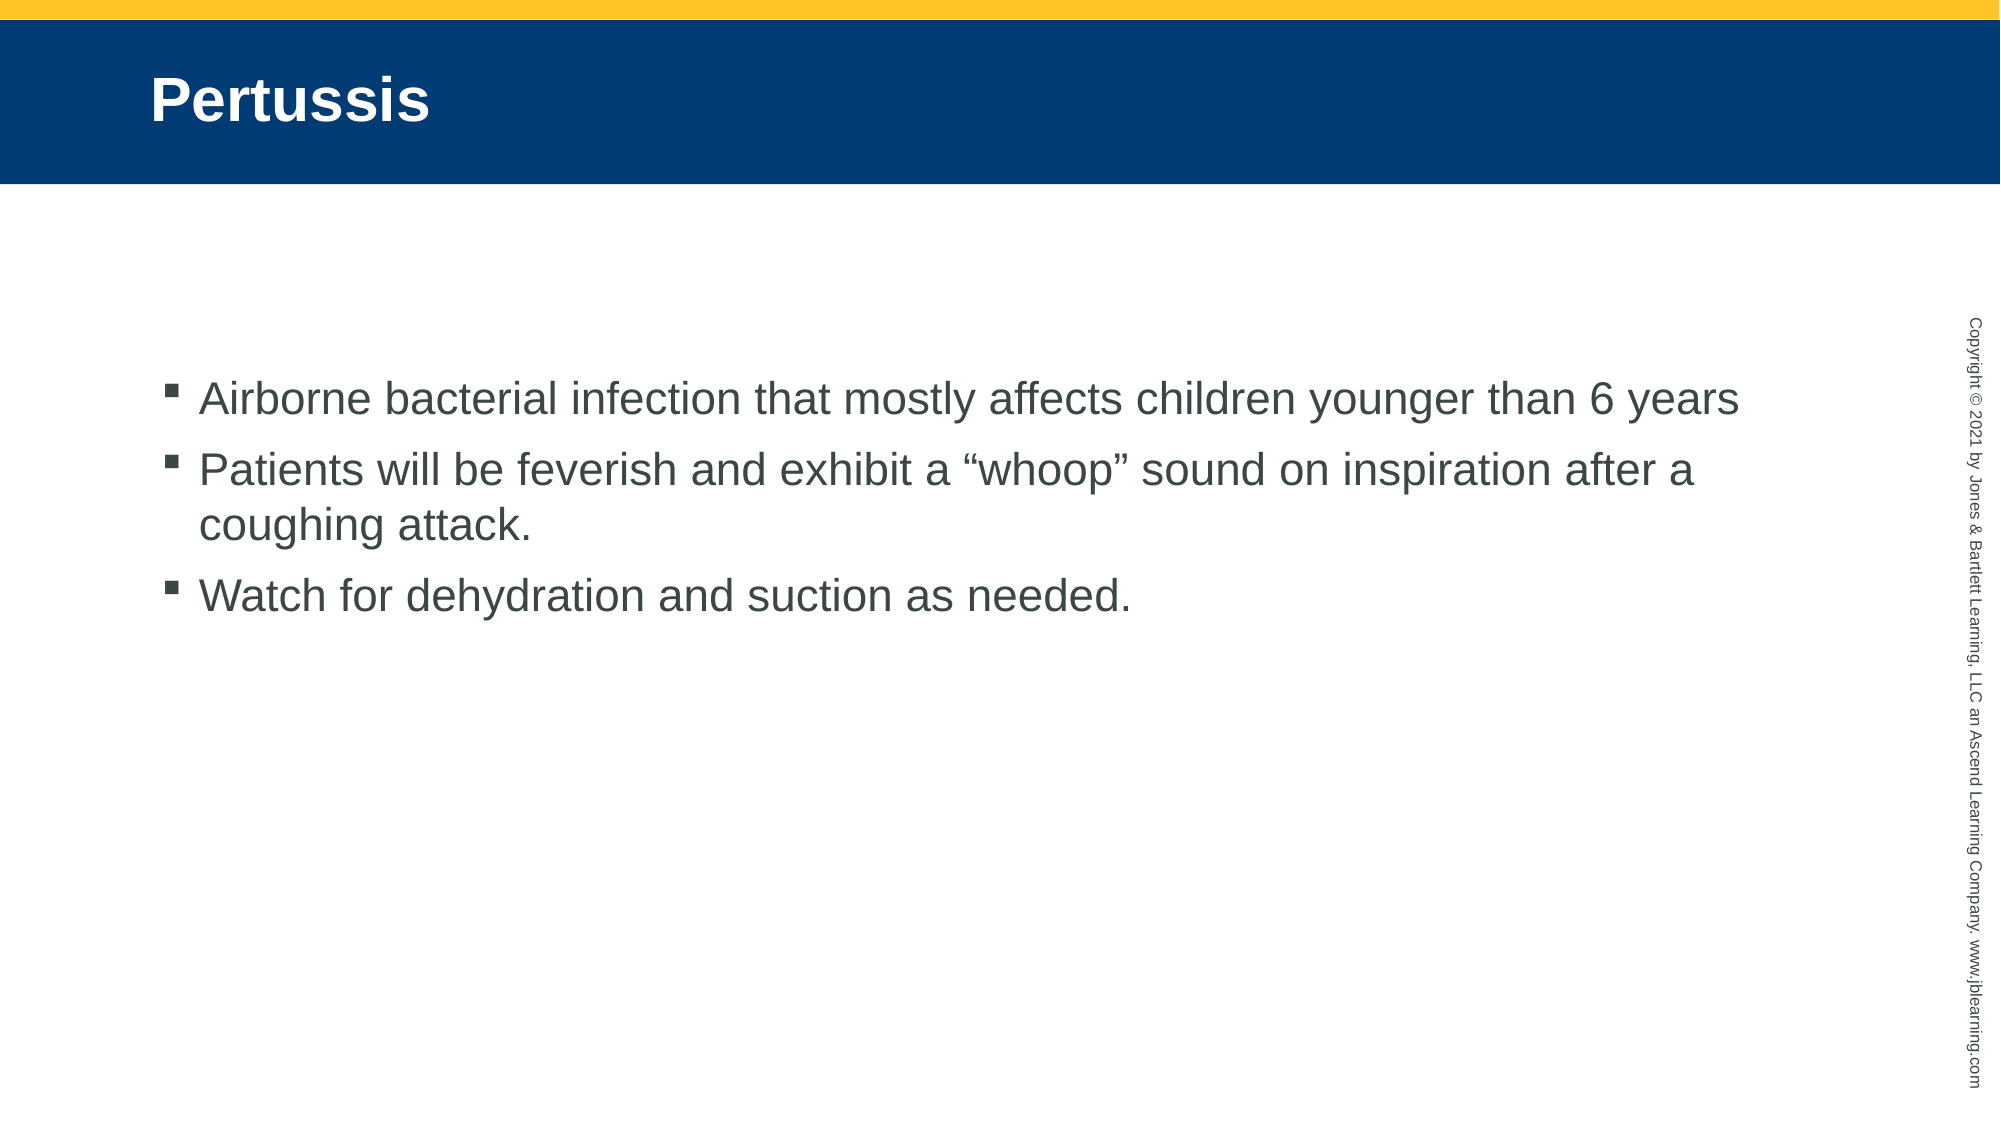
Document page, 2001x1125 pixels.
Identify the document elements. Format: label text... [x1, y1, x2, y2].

list Airborne bacterial infection that mostly affects children younger than 6 years Patients will be feverish and exhibit a “whoop” sound on inspiration after a coughing attack. Watch for dehydration and suction as needed. [146, 361, 1859, 1016]
title Pertussis [0, 19, 2000, 185]
